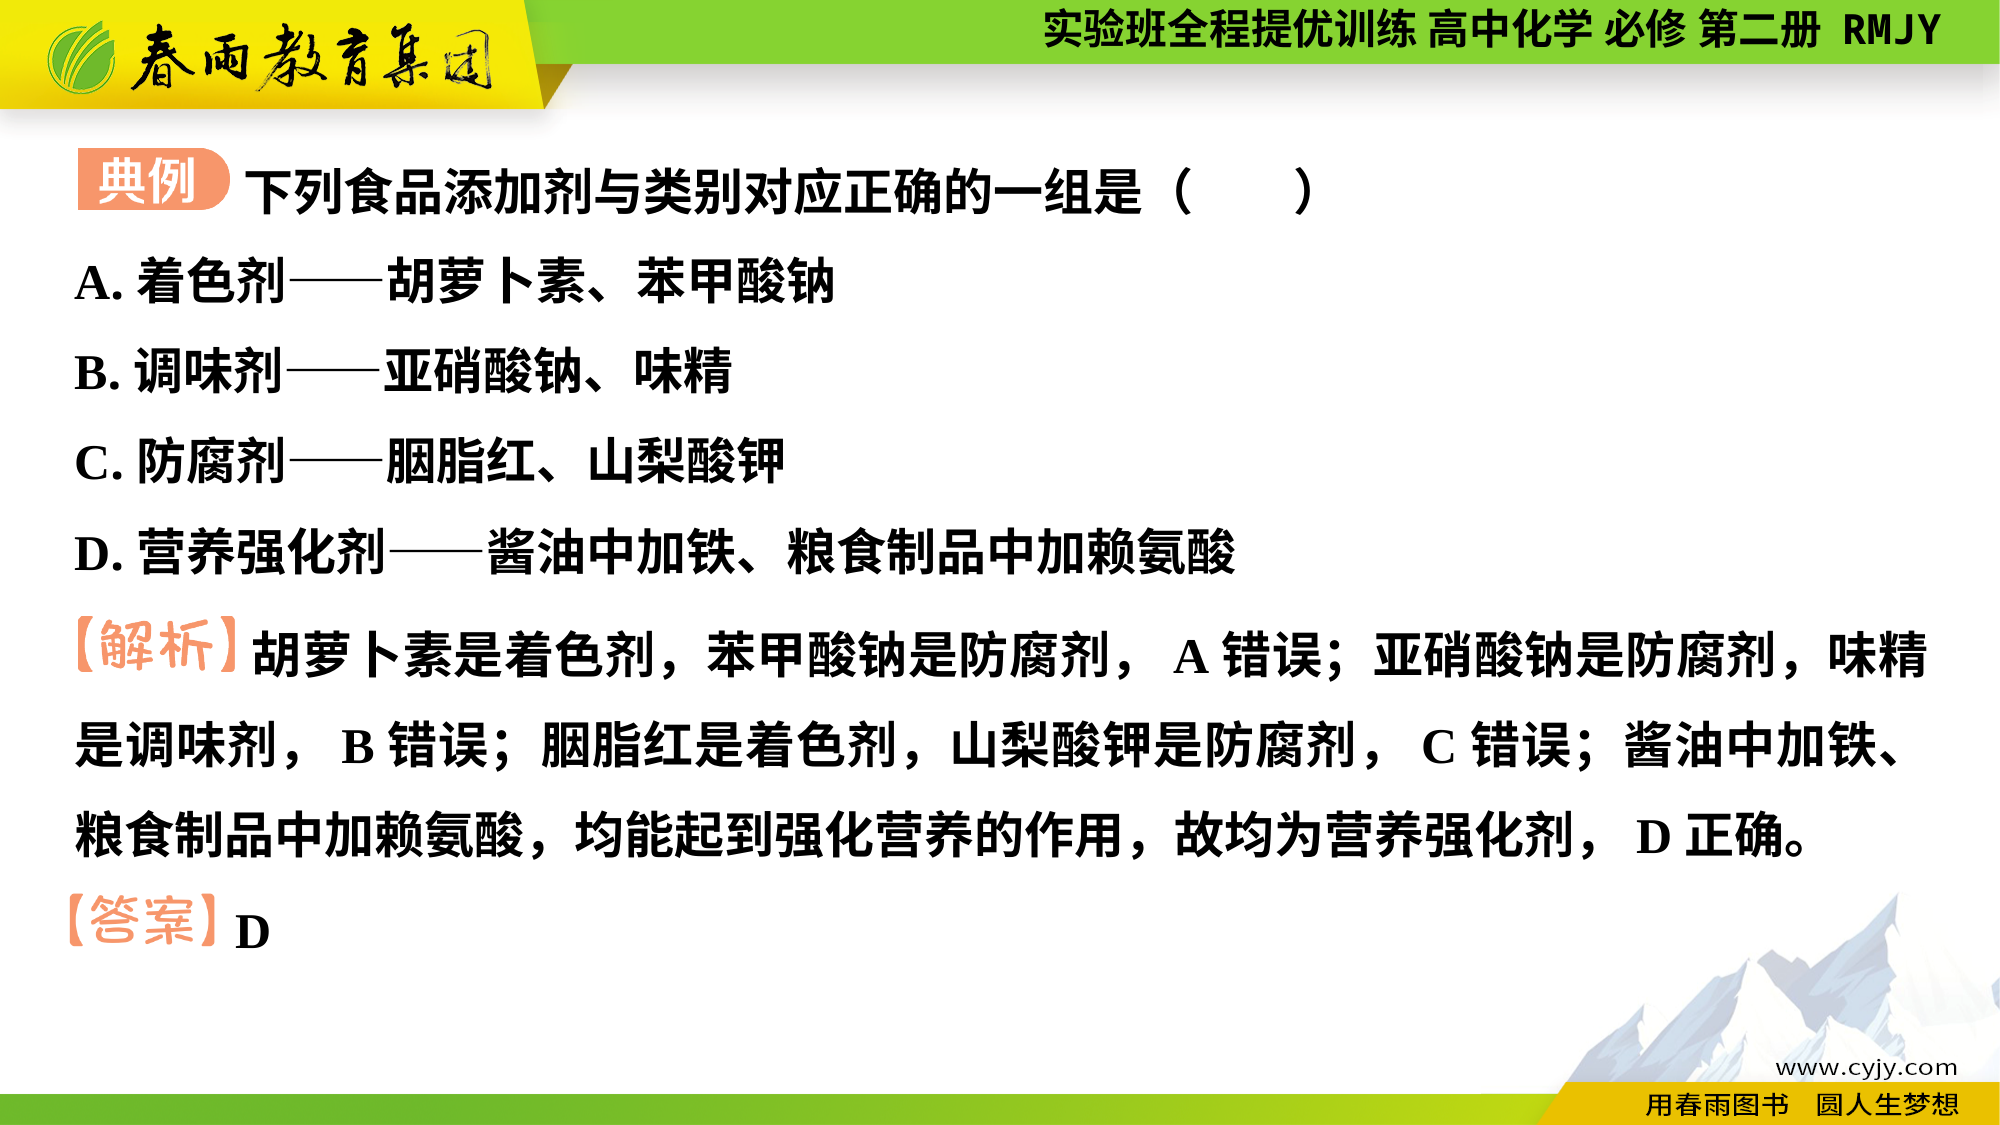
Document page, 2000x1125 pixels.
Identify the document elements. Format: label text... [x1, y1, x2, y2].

text_box D [220, 860, 1944, 966]
text_box 胡萝卜素是着色剂，苯甲酸钠是防腐剂，A错误；亚硝酸钠是防腐剂，味精是调味剂，B错误；胭脂红是着色剂，山梨酸钾是防腐剂，C错误；酱油中加铁、粮食制品中加赖氨酸，均能起到强化营养的作用，故均为营养强化剂，D正确。 [59, 586, 1944, 872]
list 下列食品添加剂与类别对应正确的一组是（ ） A.着色剂——胡萝卜素、苯甲酸钠 B.调味剂——亚硝酸钠、味精 C.防腐剂——胭脂红、山梨酸钾 D.营养强化剂——酱油中加铁、粮食制品中加赖氨酸 [59, 122, 1944, 581]
picture [0, 0, 2000, 1125]
